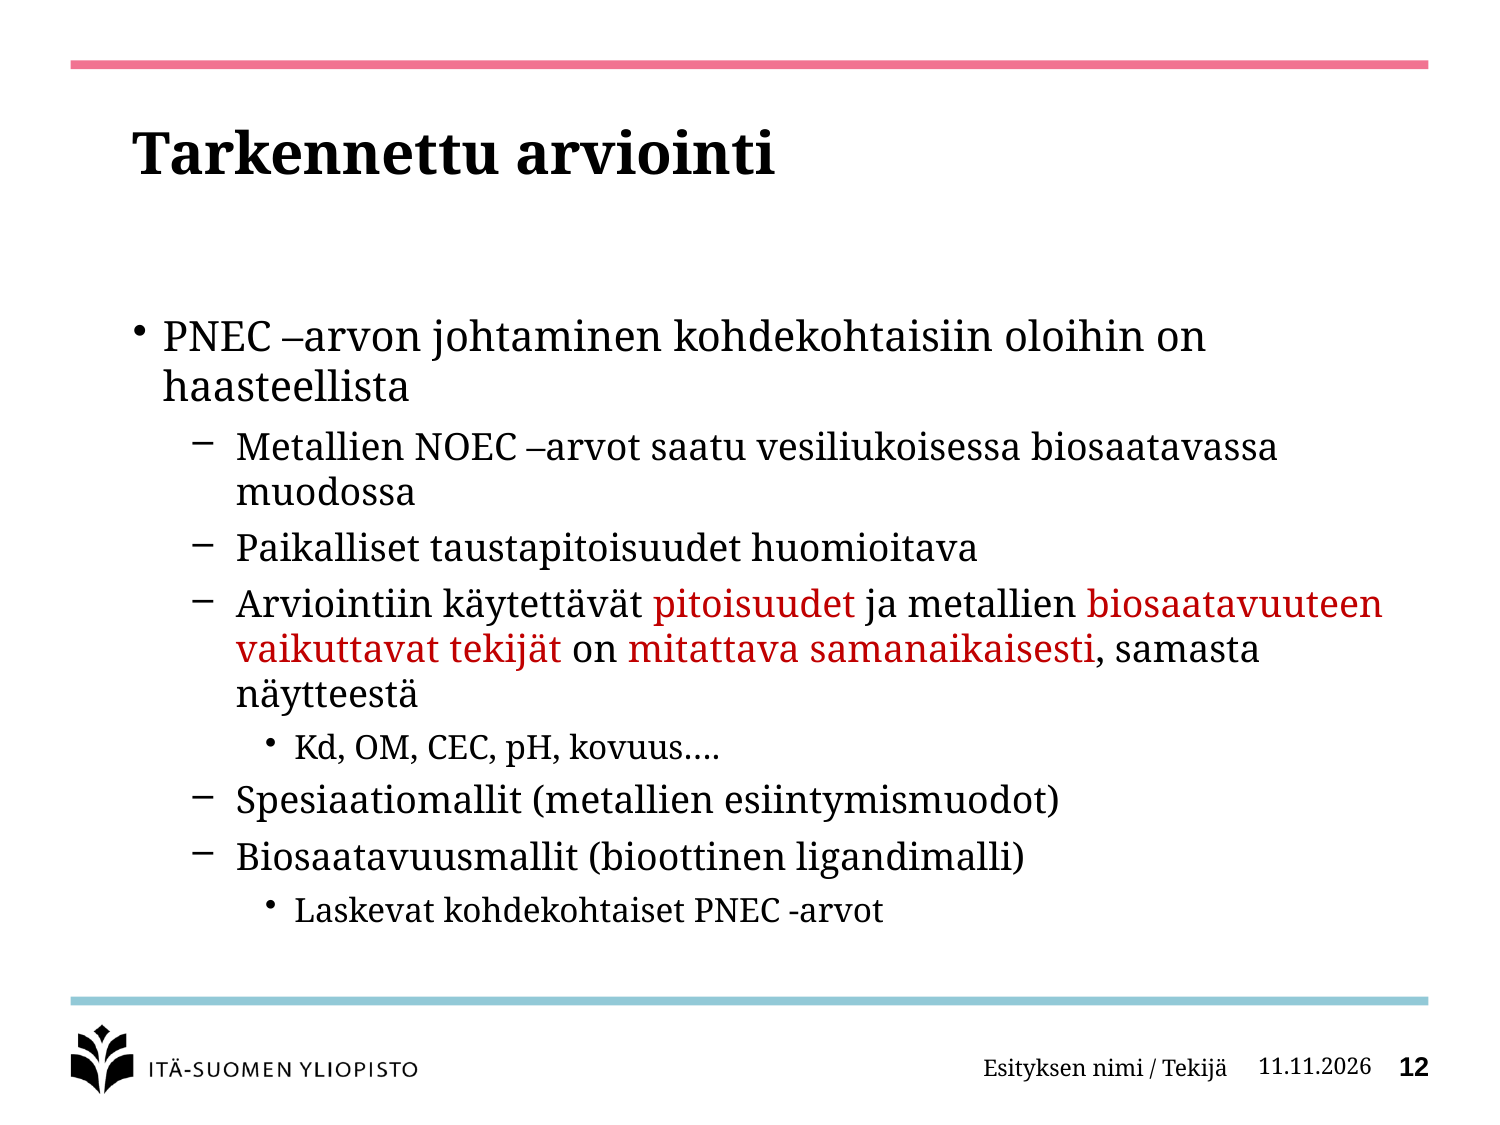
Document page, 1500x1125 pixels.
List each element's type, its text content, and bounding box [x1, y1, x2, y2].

slide_number 12 [1369, 1046, 1430, 1089]
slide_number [1229, 1046, 1369, 1089]
title Tarkennettu arviointi [117, 107, 1430, 274]
picture [70, 1024, 422, 1094]
footer Esityksen nimi / Tekijä [500, 1046, 1229, 1089]
list PNEC –arvon johtaminen kohdekohtaisiin oloihin on haasteellista Metallien NOEC –arvot saatu vesiliukoisessa biosaatavassa muodossa Paikalliset taustapitoisuudet huomioitava Arviointiin käytettävät pitoisuudet ja metallien biosaatavuuteen vaikuttavat tekijät on mitattava samanaikaisesti, samasta näytteestä Kd, OM, CEC, pH, kovuus…. Spesiaatiomallit (metallien esiintymismuodot) Biosaatavuusmallit (bioottinen ligandimalli) Laskevat kohdekohtaiset PNEC -arvot [117, 302, 1430, 988]
